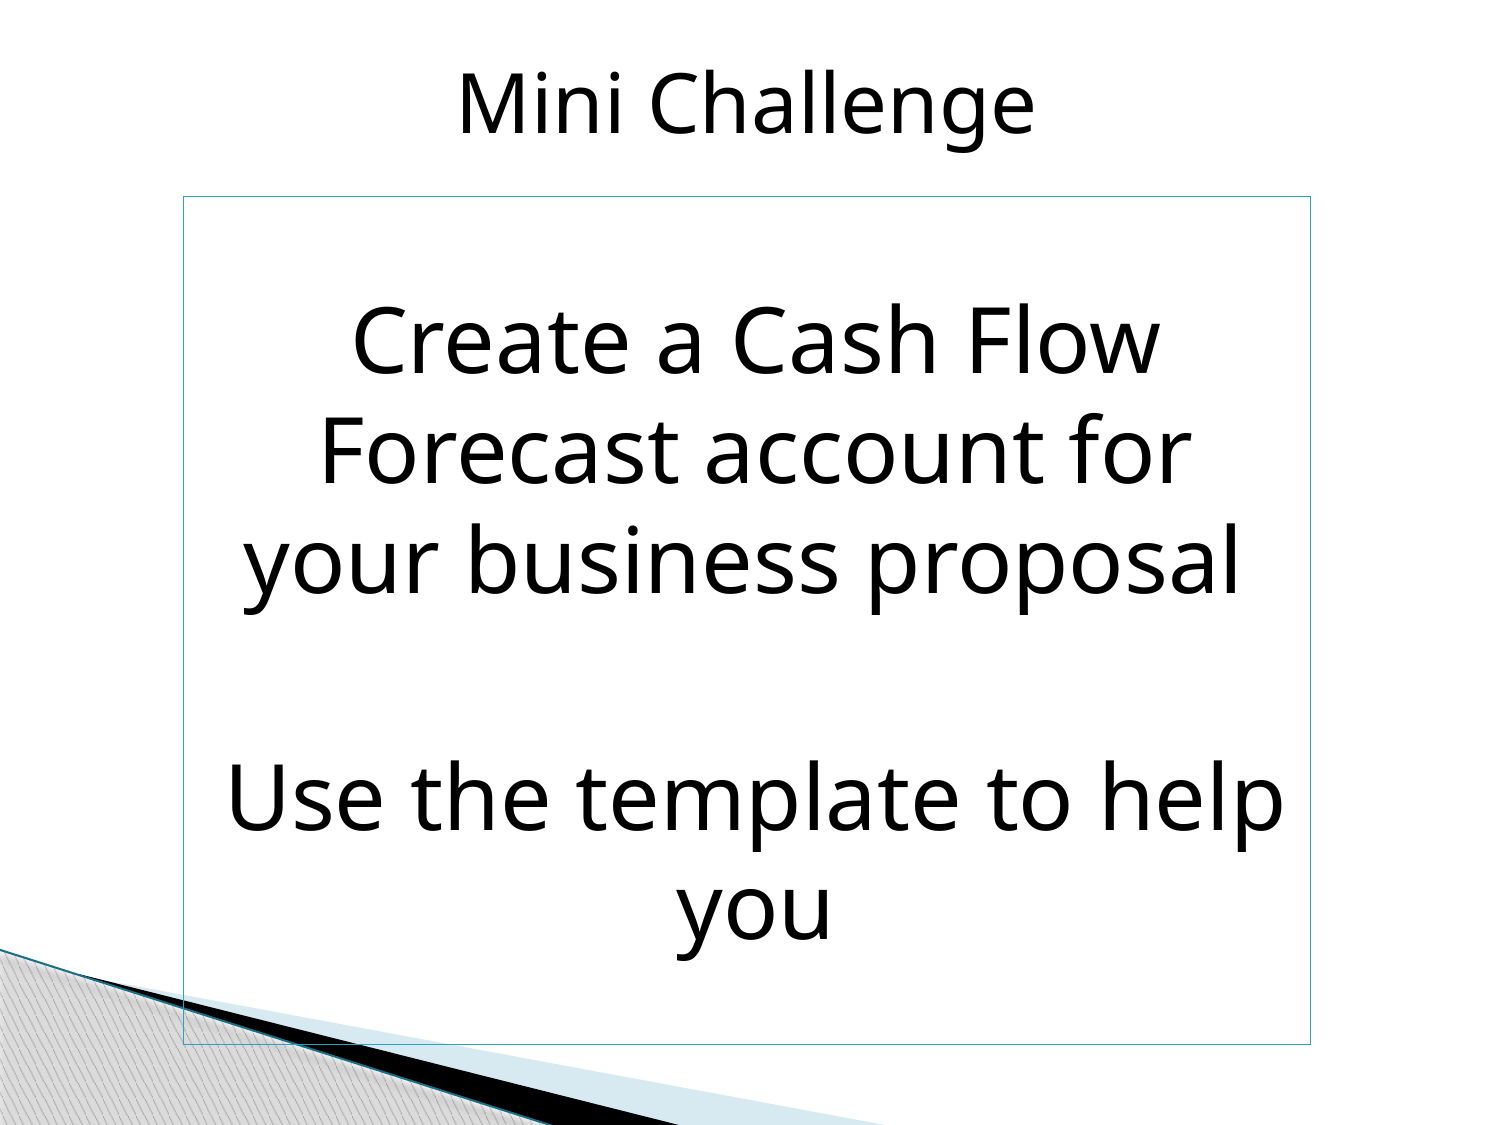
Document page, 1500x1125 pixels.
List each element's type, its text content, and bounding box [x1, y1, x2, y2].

list Create a Cash Flow Forecast account for your business proposal Use the template to help you [183, 196, 1311, 1045]
text_box Mini Challenge [440, 42, 1053, 158]
